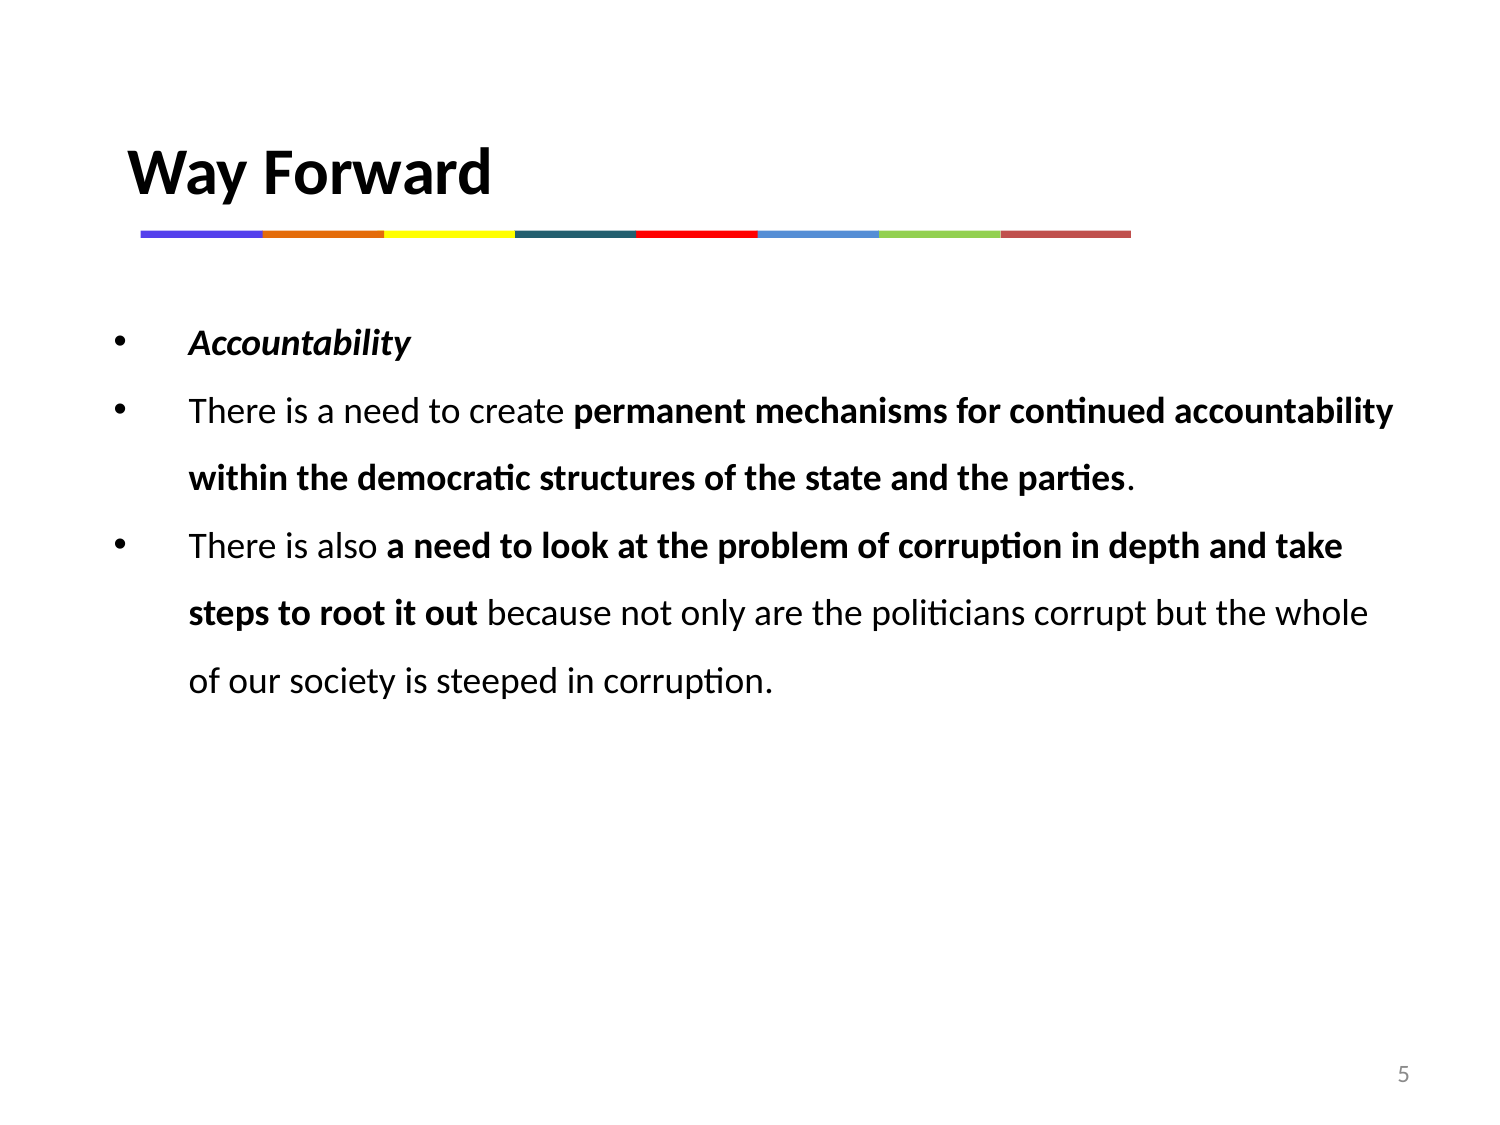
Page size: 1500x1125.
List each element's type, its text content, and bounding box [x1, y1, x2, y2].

text_box Accountability There is a need to create permanent mechanisms for continued accountability within the democratic structures of the state and the parties. There is also a need to look at the problem of corruption in depth and take steps to root it out because not only are the politicians corrupt but the whole of our society is steeped in corruption. [98, 288, 1415, 776]
text_box Way Forward [112, 120, 1500, 296]
slide_number 5 [1074, 1042, 1425, 1103]
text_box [140, 230, 1132, 239]
